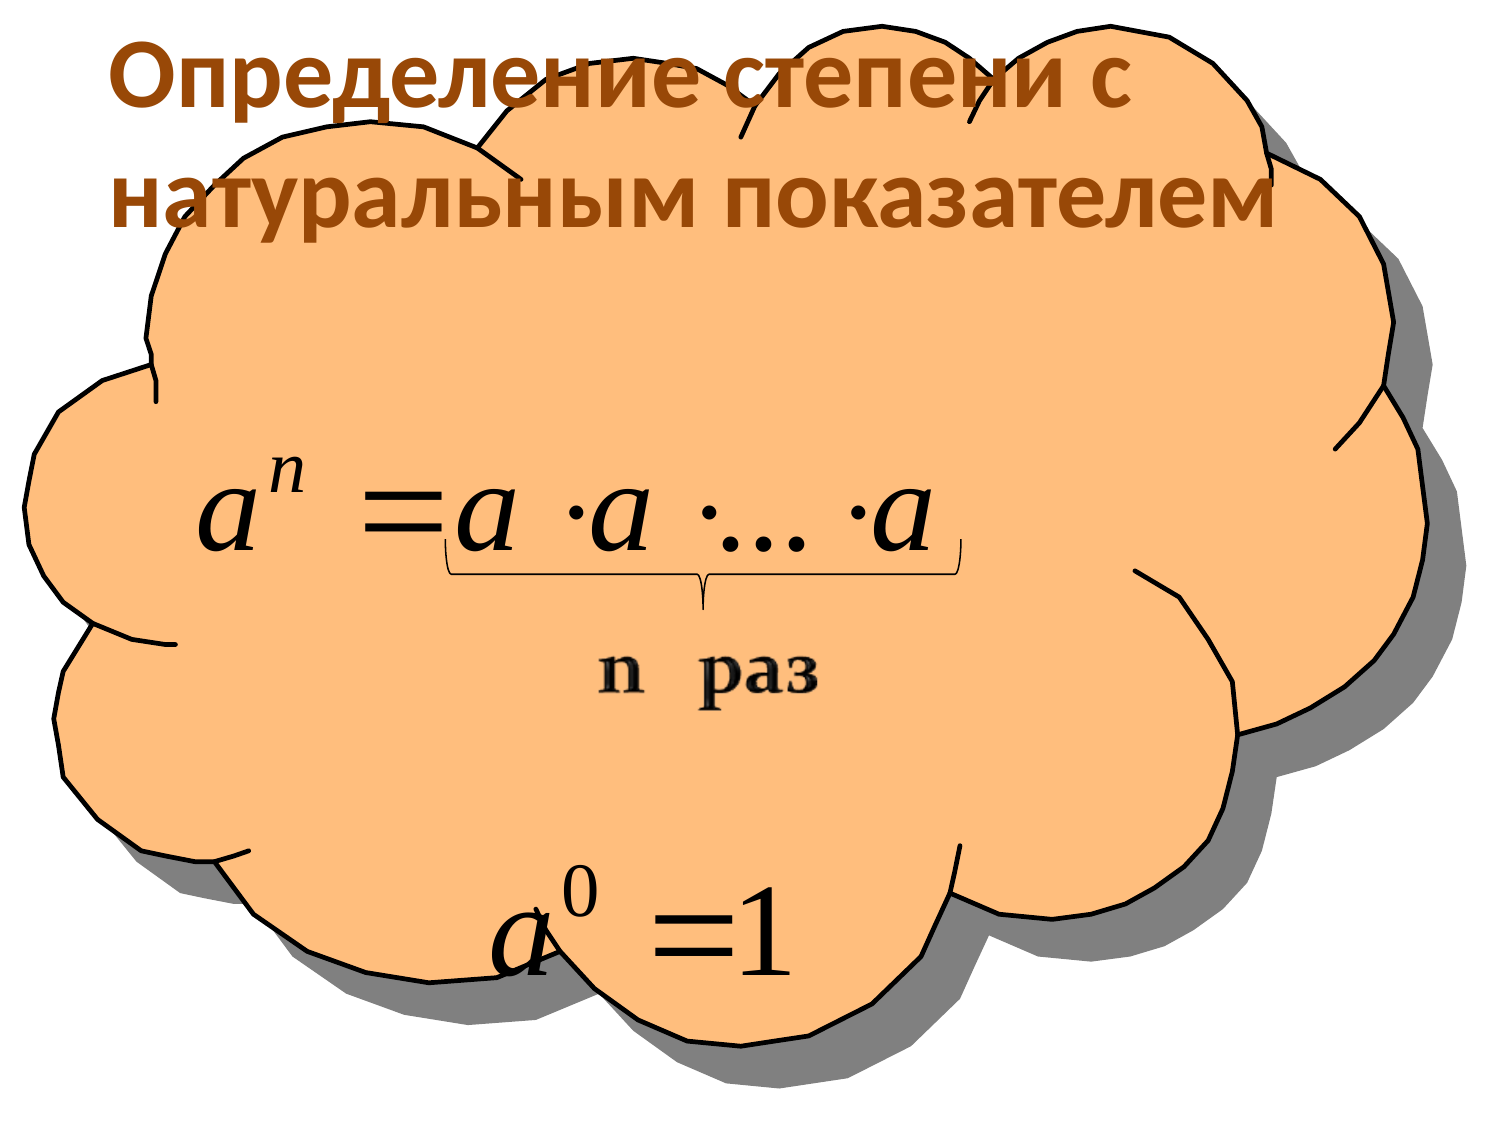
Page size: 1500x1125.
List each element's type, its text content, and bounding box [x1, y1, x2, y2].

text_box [468, 831, 813, 1010]
text_box Определение степени с натуральным показателем [93, 0, 1407, 255]
picture [550, 597, 868, 722]
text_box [175, 409, 968, 584]
